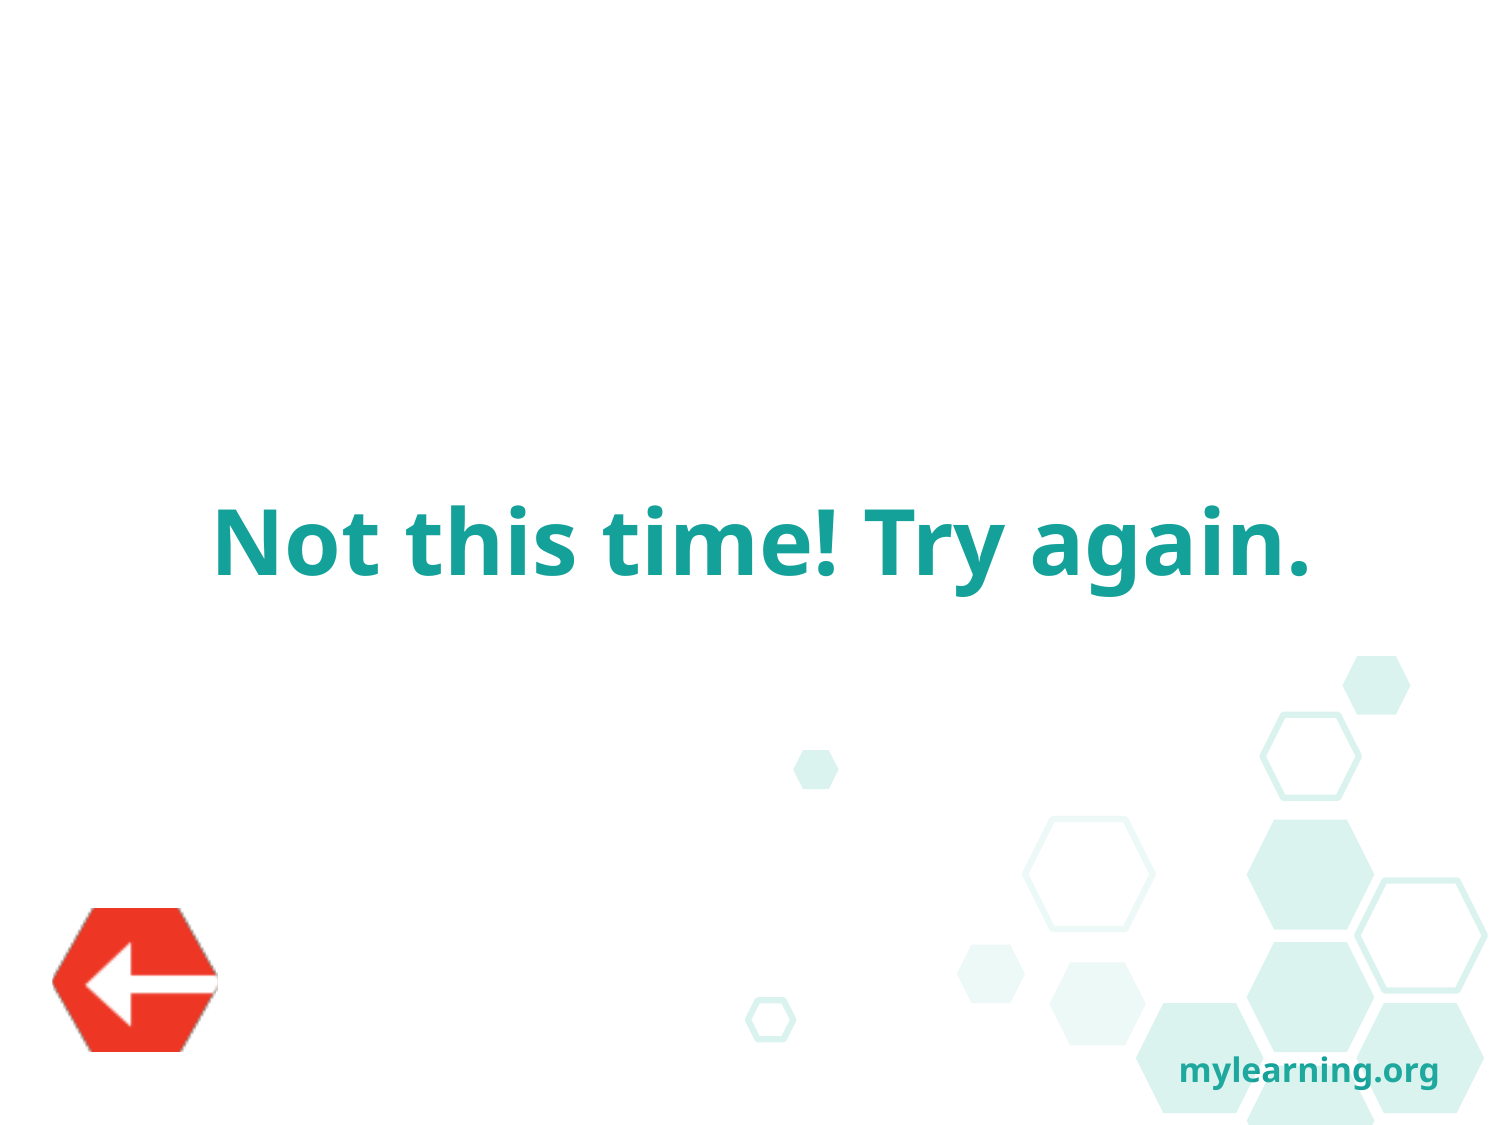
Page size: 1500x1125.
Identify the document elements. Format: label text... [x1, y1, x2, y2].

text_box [747, 655, 1486, 1125]
picture [52, 908, 219, 1052]
text_box Not this time! Try again. [11, 483, 1500, 594]
